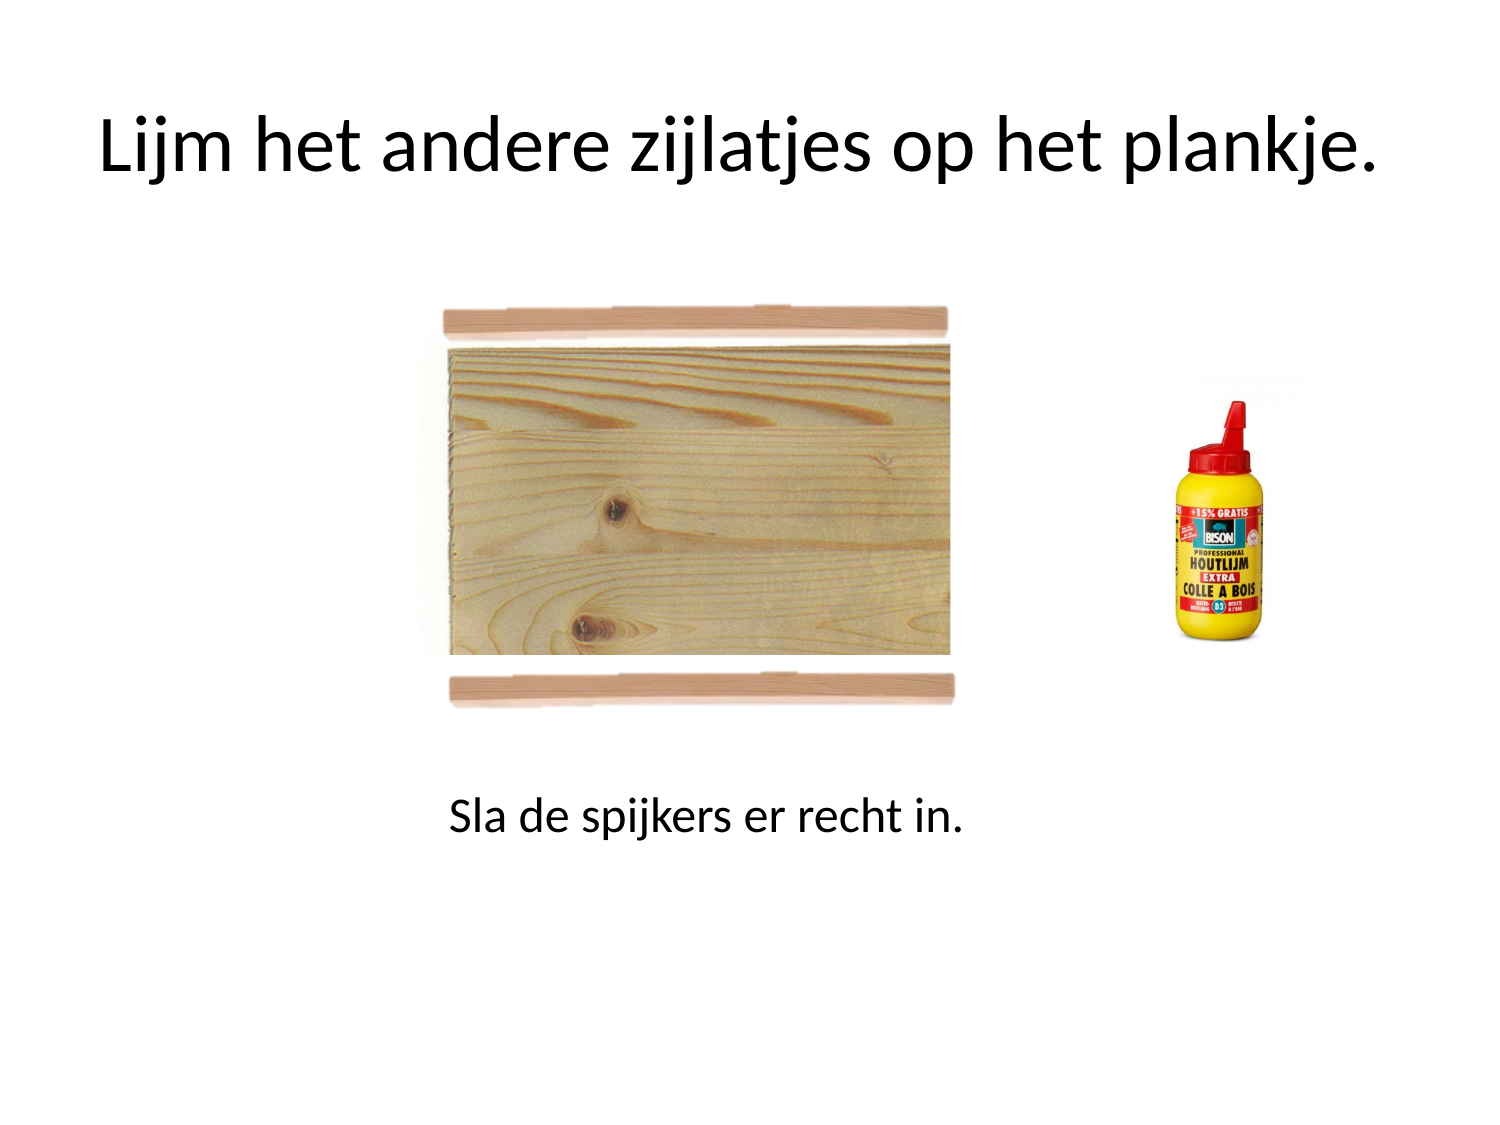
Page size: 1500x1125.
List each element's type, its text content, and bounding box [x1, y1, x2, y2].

title Lijm het andere zijlatjes op het plankje. [75, 45, 1425, 233]
text_box Sla de spijkers er recht in. [434, 775, 980, 850]
picture [419, 295, 975, 656]
picture [997, 373, 1431, 677]
picture [445, 662, 982, 732]
